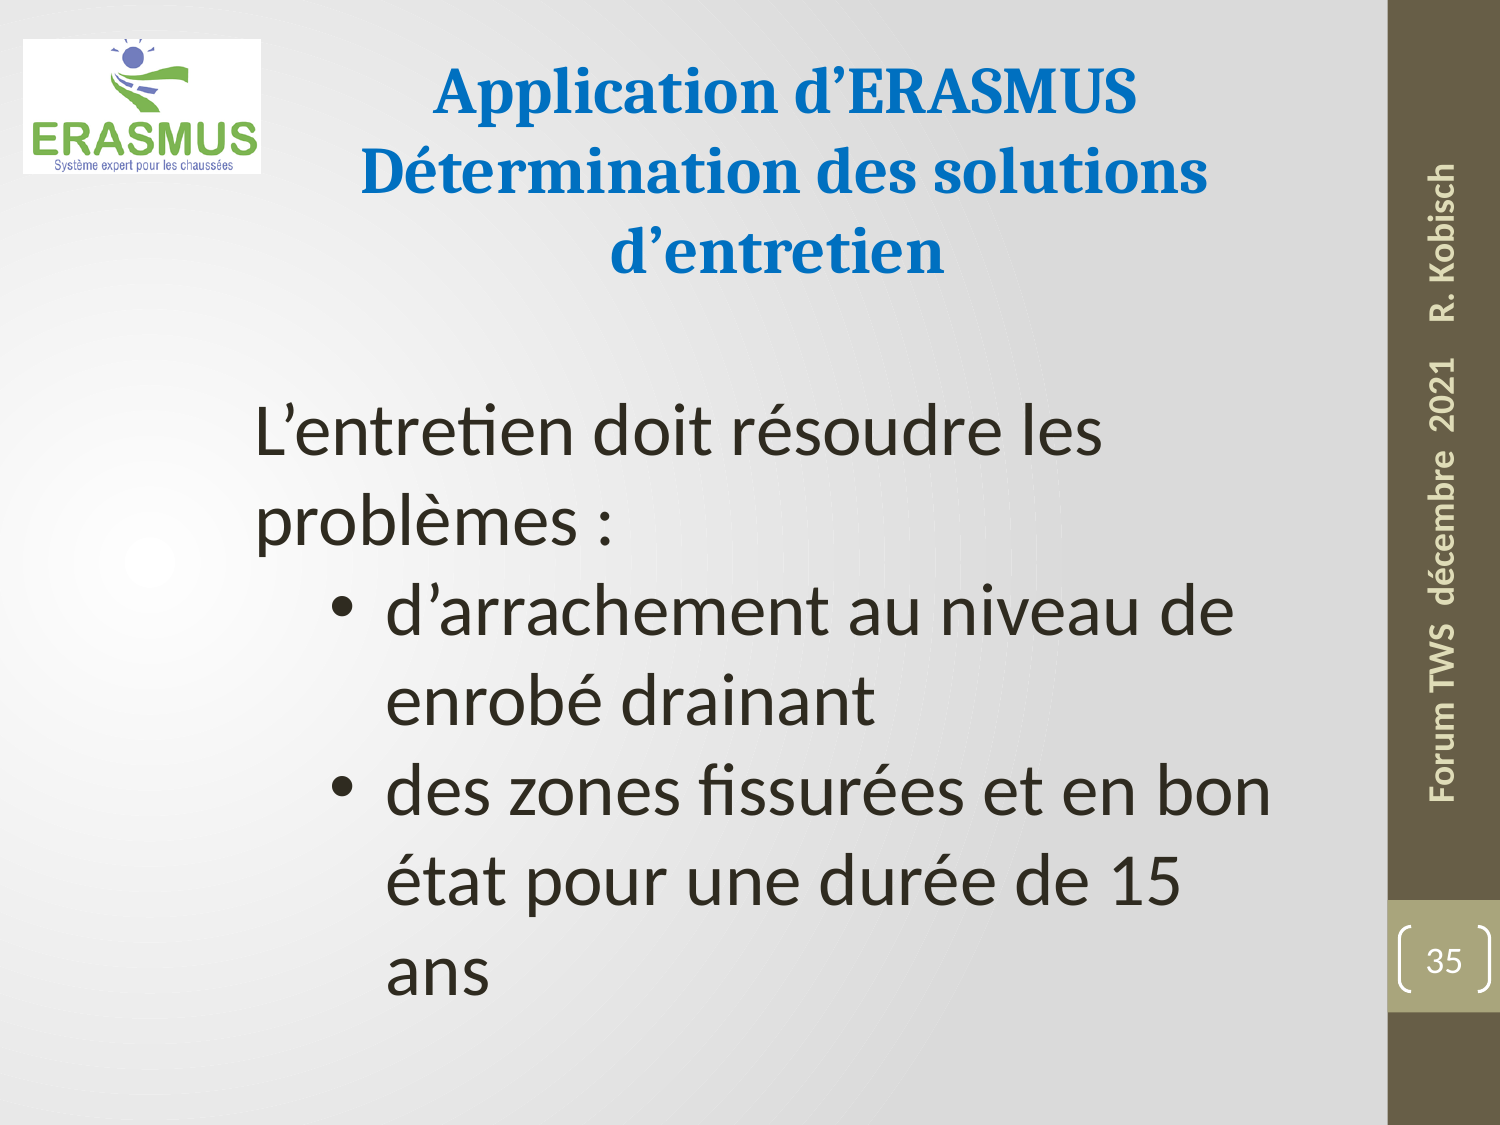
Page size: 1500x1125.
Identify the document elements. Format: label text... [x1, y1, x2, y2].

footer Forum TWS décembre 2021 R. Kobisch [1408, 78, 1469, 889]
text_box L’entretien doit résoudre les problèmes : d’arrachement au niveau de enrobé drainant des zones fissurées et en bon état pour une durée de 15 ans [239, 373, 1291, 1019]
picture [23, 38, 262, 175]
slide_number 35 [1397, 924, 1492, 994]
text_box Application d’ERASMUS Détermination des solutions d’entretien [312, 39, 1258, 294]
